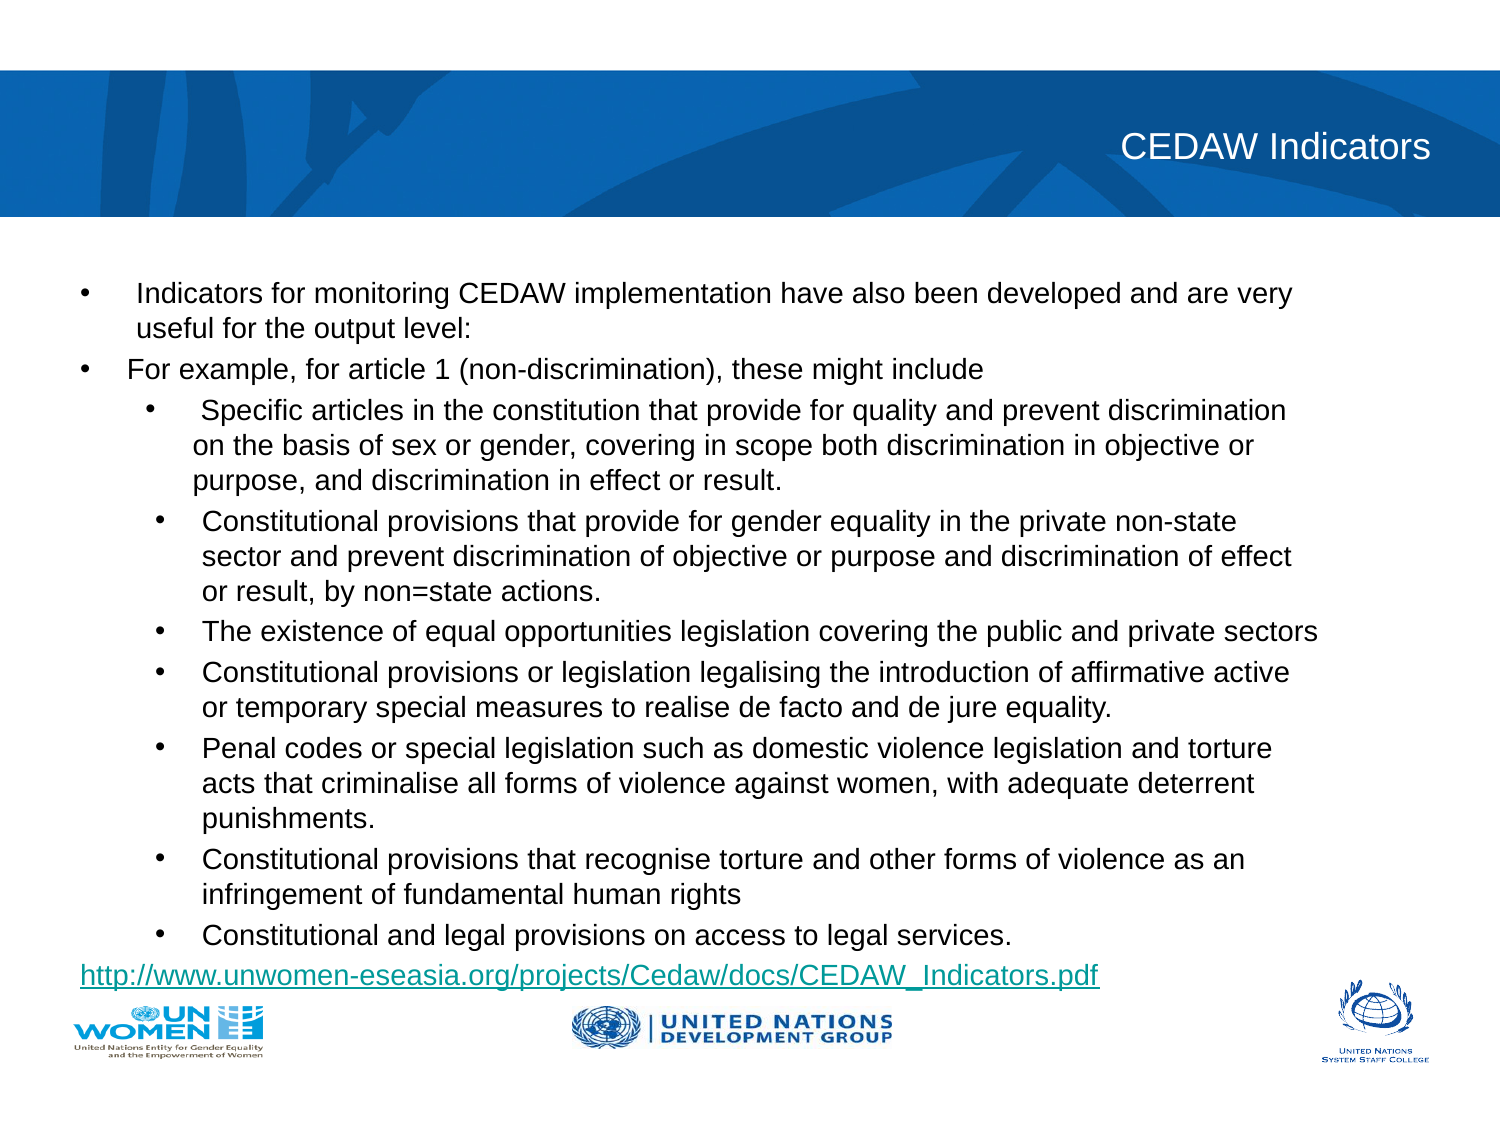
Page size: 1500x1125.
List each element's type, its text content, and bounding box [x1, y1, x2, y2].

picture [1322, 979, 1429, 1063]
picture [0, 70, 1500, 217]
picture [194, 1006, 204, 1013]
picture [572, 1006, 892, 1049]
list Indicators for monitoring CEDAW implementation have also been developed and are very useful for the output level: For example, for article 1 (non-discrimination), these might include Specific articles in the constitution that provide for quality and prevent discrimination on the basis of sex or gender, covering in scope both discrimination in objective or purpose, and discrimination in effect or result. Constitutional provisions that provide for gender equality in the private non-state sector and prevent discrimination of objective or purpose and discrimination of effect or result, by non=state actions. The existence of equal opportunities legislation covering the public and private sectors Constitutional provisions or legislation legalising the introduction of affirmative active or temporary special measures to realise de facto and de jure equality. Penal codes or special legislation such as domestic violence legislation and torture acts that criminalise all forms of violence against women, with adequate deterrent punishments. Constitutional provisions that recognise torture and other forms of violence as an infringement of fundamental human rights Constitutional and legal provisions on access to legal services. http://www.unwomen-eseasia.org/projects/Cedaw/docs/CEDAW_Indicators.pdf [64, 267, 1340, 943]
title CEDAW Indicators [171, 94, 1447, 195]
picture [170, 1006, 179, 1018]
picture [73, 1006, 263, 1059]
